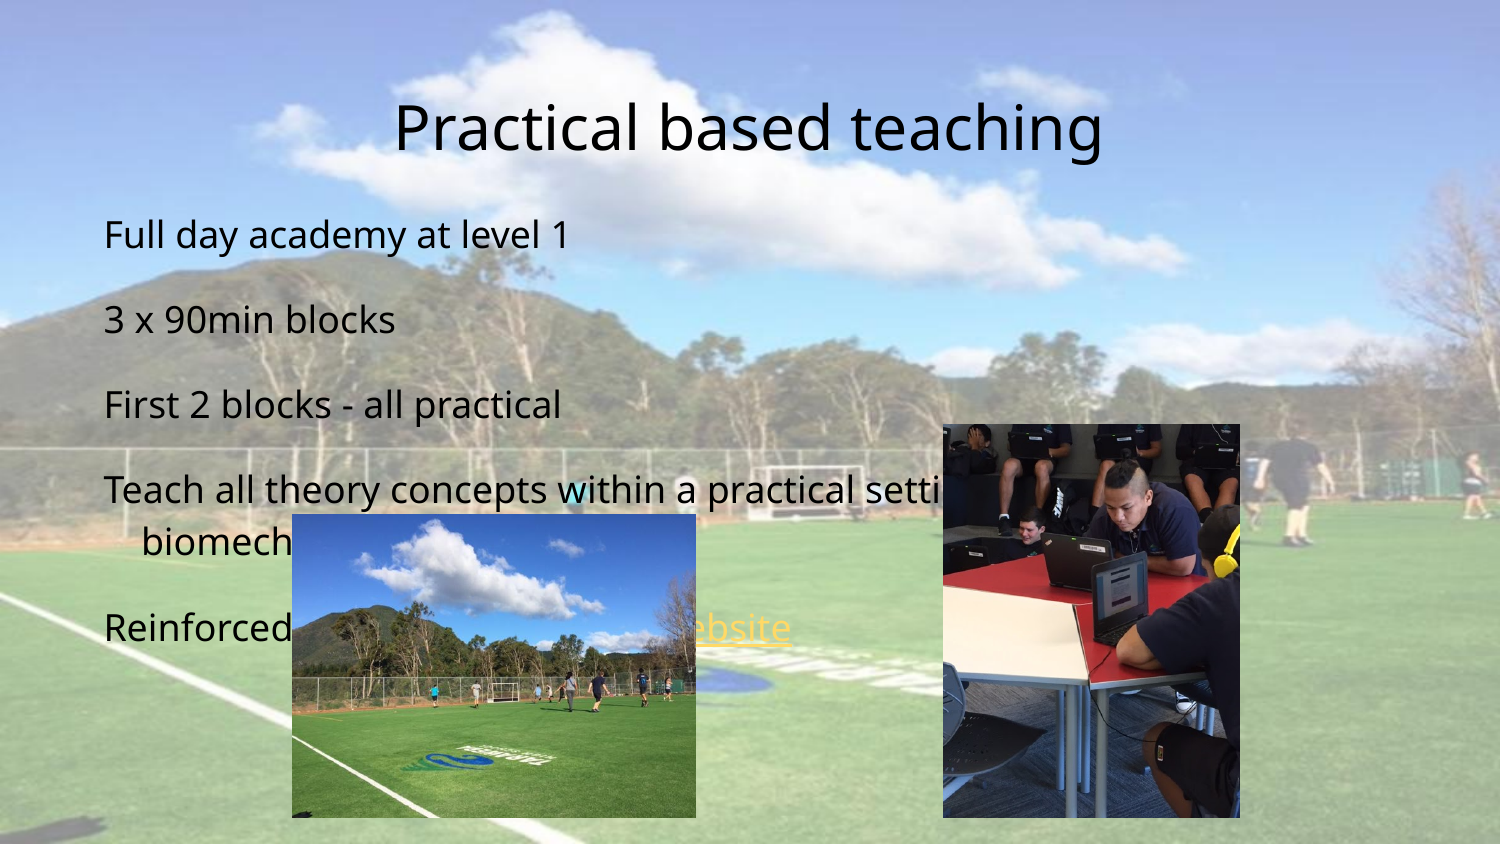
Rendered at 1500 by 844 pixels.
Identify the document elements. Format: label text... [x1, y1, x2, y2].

list Full day academy at level 1 3 x 90min blocks First 2 blocks - all practical Teach all theory concepts within a practical setting - physiology, biomechanics, anatomy. Reinforced in block 3 using the website [51, 189, 1449, 750]
title Practical based teaching [51, 72, 1449, 167]
picture [0, 0, 1500, 844]
